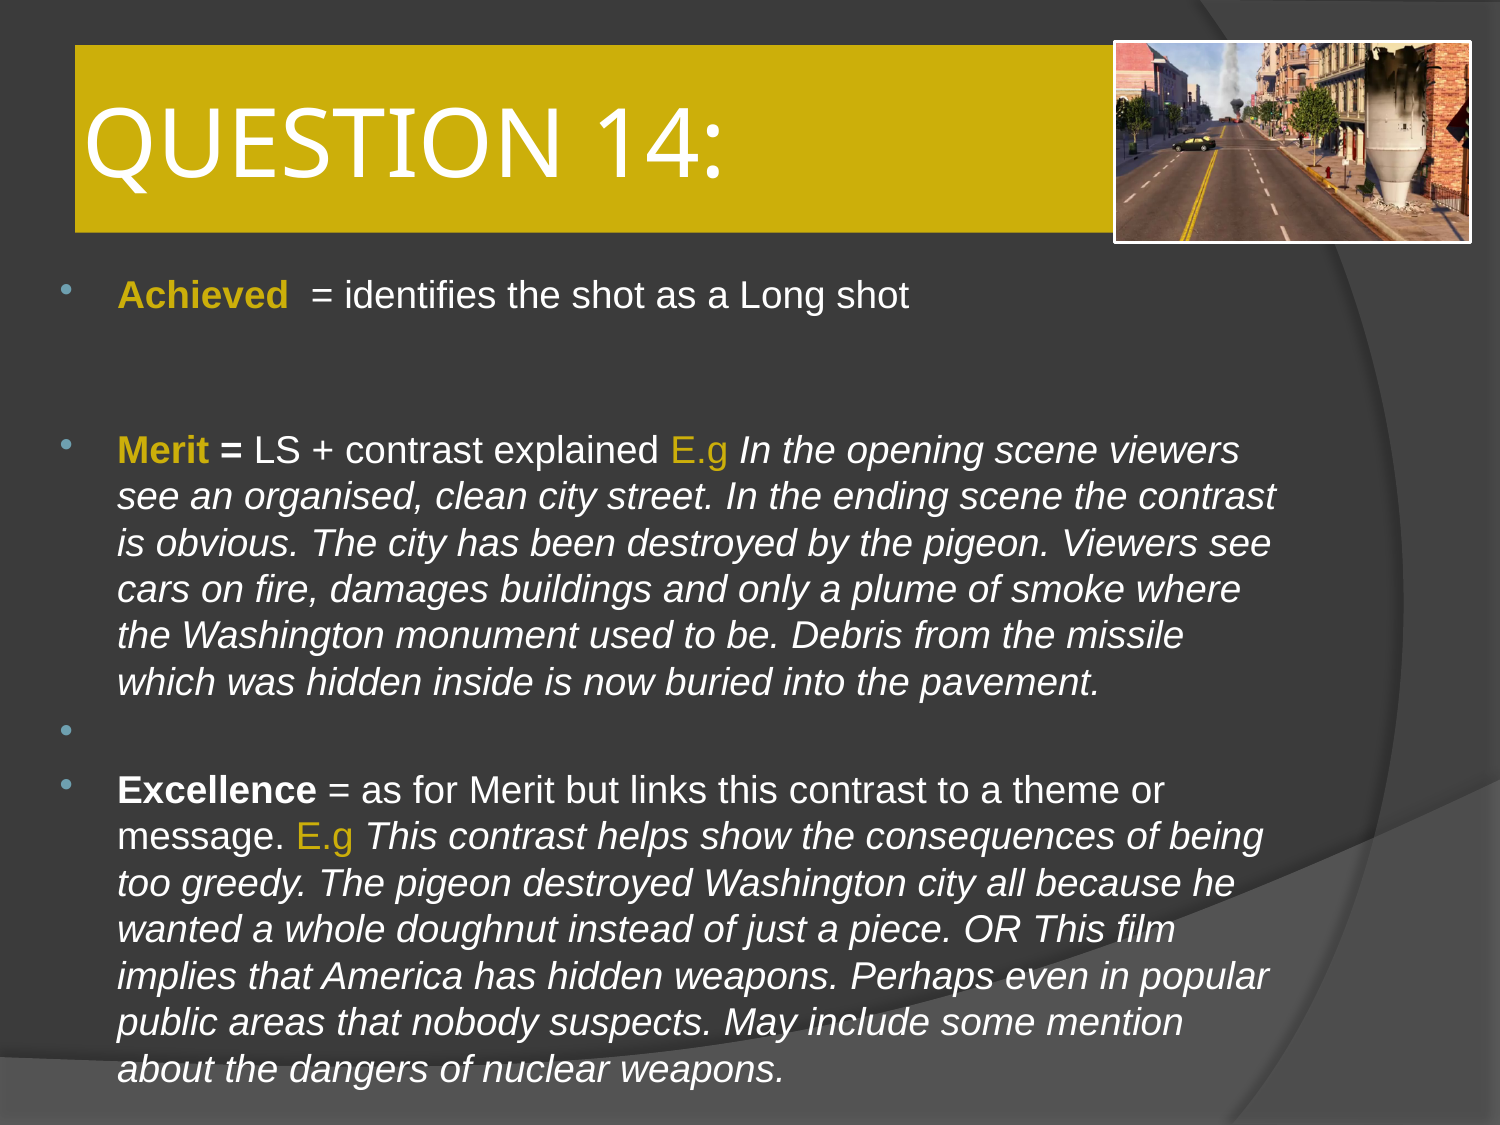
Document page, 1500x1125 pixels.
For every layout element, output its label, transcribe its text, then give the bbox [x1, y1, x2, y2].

list Achieved = identifies the shot as a Long shot Merit = LS + contrast explained E.g In the opening scene viewers see an organised, clean city street. In the ending scene the contrast is obvious. The city has been destroyed by the pigeon. Viewers see cars on fire, damages buildings and only a plume of smoke where the Washington monument used to be. Debris from the missile which was hidden inside is now buried into the pavement. Excellence = as for Merit but links this contrast to a theme or message. E.g This contrast helps show the consequences of being too greedy. The pigeon destroyed Washington city all because he wanted a whole doughnut instead of just a piece. OR This film implies that America has hidden weapons. Perhaps even in popular public areas that nobody suspects. May include some mention about the dangers of nuclear weapons. [41, 262, 1300, 1125]
title QUESTION 14: [75, 45, 1106, 233]
picture [1115, 42, 1470, 242]
